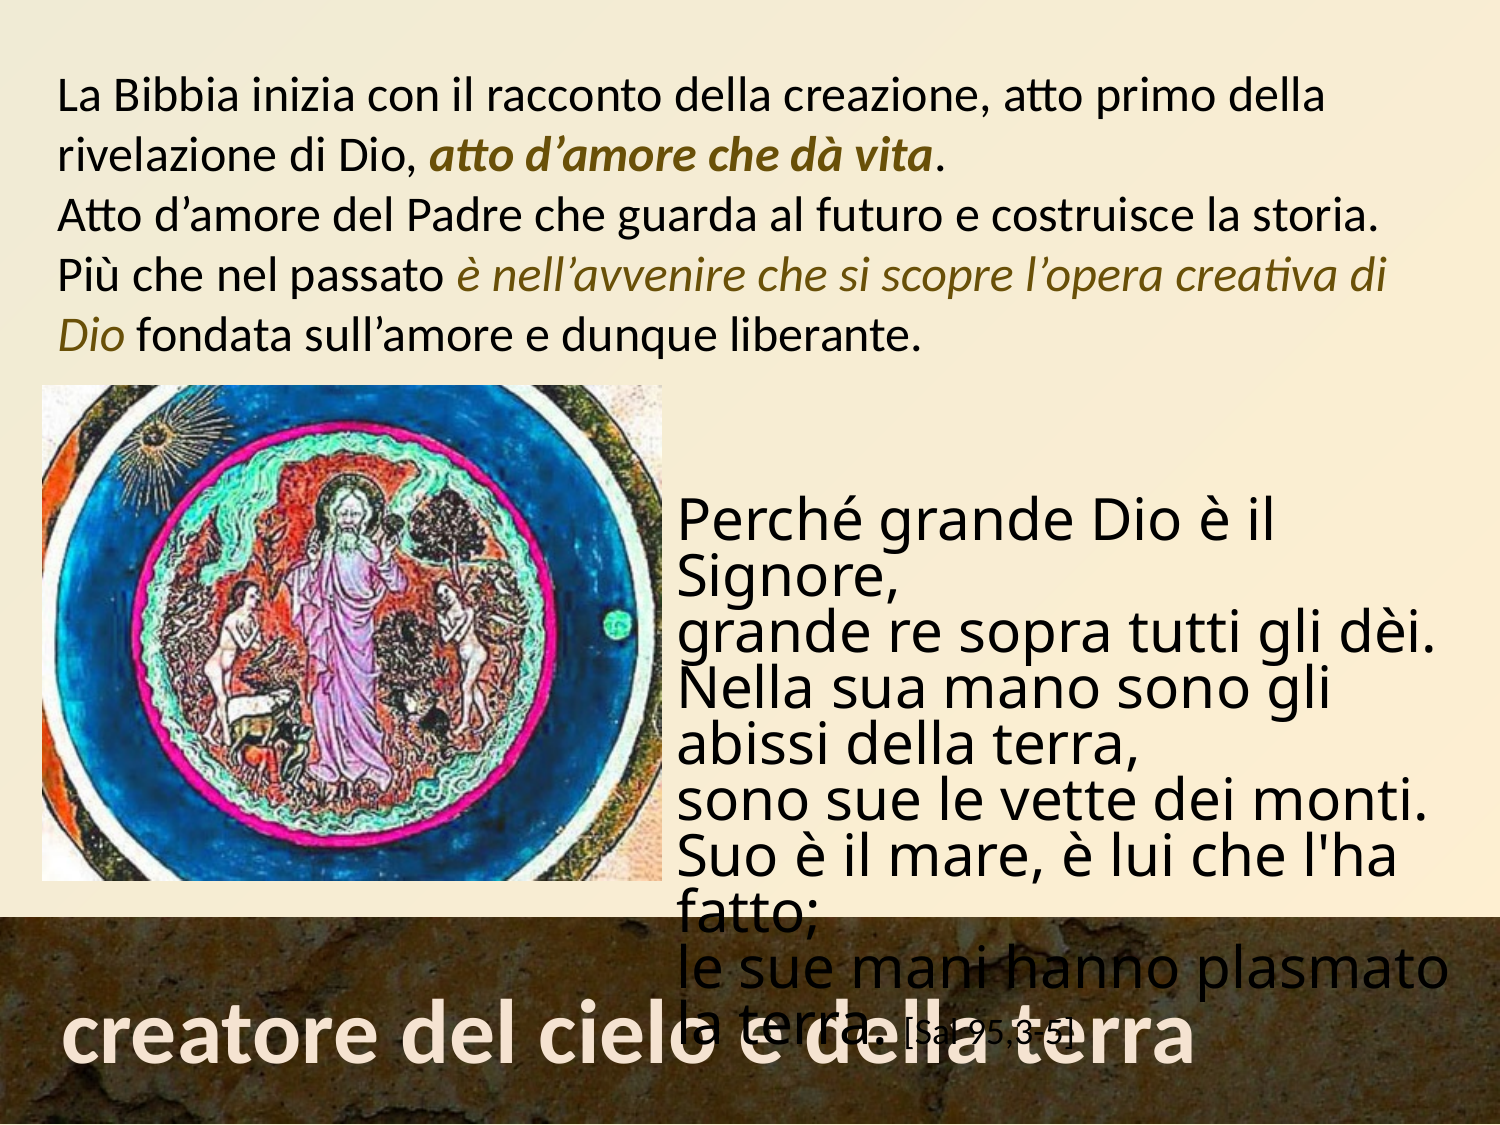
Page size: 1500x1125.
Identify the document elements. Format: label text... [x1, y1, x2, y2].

text_box La Bibbia inizia con il racconto della creazione, atto primo della rivelazione di Dio, atto d’amore che dà vita. Atto d’amore del Padre che guarda al futuro e costruisce la storia. Più che nel passato è nell’avvenire che si scopre l’opera creativa di Dio fondata sull’amore e dunque liberante. [42, 54, 1436, 370]
text_box Perché grande Dio è il Signore, grande re sopra tutti gli dèi. Nella sua mano sono gli abissi della terra, sono sue le vette dei monti. Suo è il mare, è lui che l'ha fatto; le sue mani hanno plasmato la terra. [Sal 95,3-5] [661, 488, 1500, 1064]
picture [42, 385, 662, 881]
text_box creatore del cielo e della terra [46, 964, 1213, 1089]
picture [0, 917, 1500, 1124]
